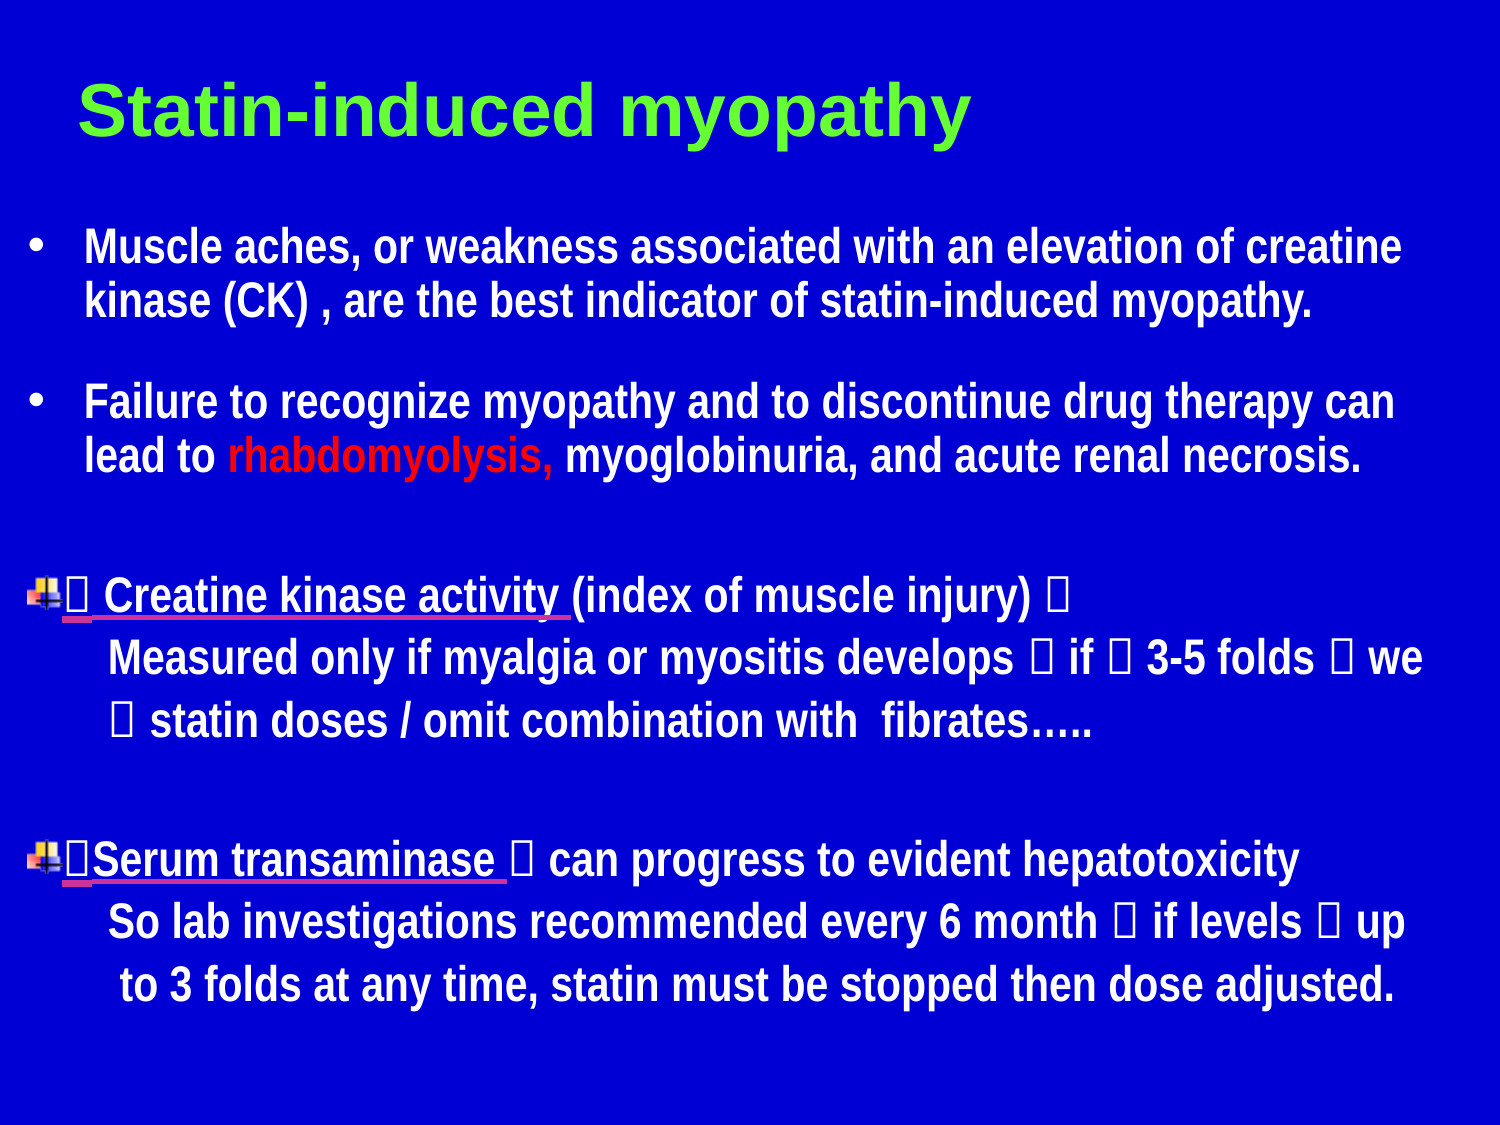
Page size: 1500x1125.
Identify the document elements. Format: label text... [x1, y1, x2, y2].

picture [27, 838, 63, 874]
list Muscle aches, or weakness associated with an elevation of creatine kinase (CK) , are the best indicator of statin-induced myopathy. Failure to recognize myopathy and to discontinue drug therapy can lead to rhabdomyolysis, myoglobinuria, and acute renal necrosis.  Creatine kinase activity (index of muscle injury)  Measured only if myalgia or myositis develops  if  3-5 folds  we  statin doses / omit combination with fibrates….. Serum transaminase  can progress to evident hepatotoxicity So lab investigations recommended every 6 month  if levels  up to 3 folds at any time, statin must be stopped then dose adjusted. [12, 212, 1500, 1076]
title Statin-induced myopathy [62, 12, 1338, 201]
picture [27, 574, 63, 610]
